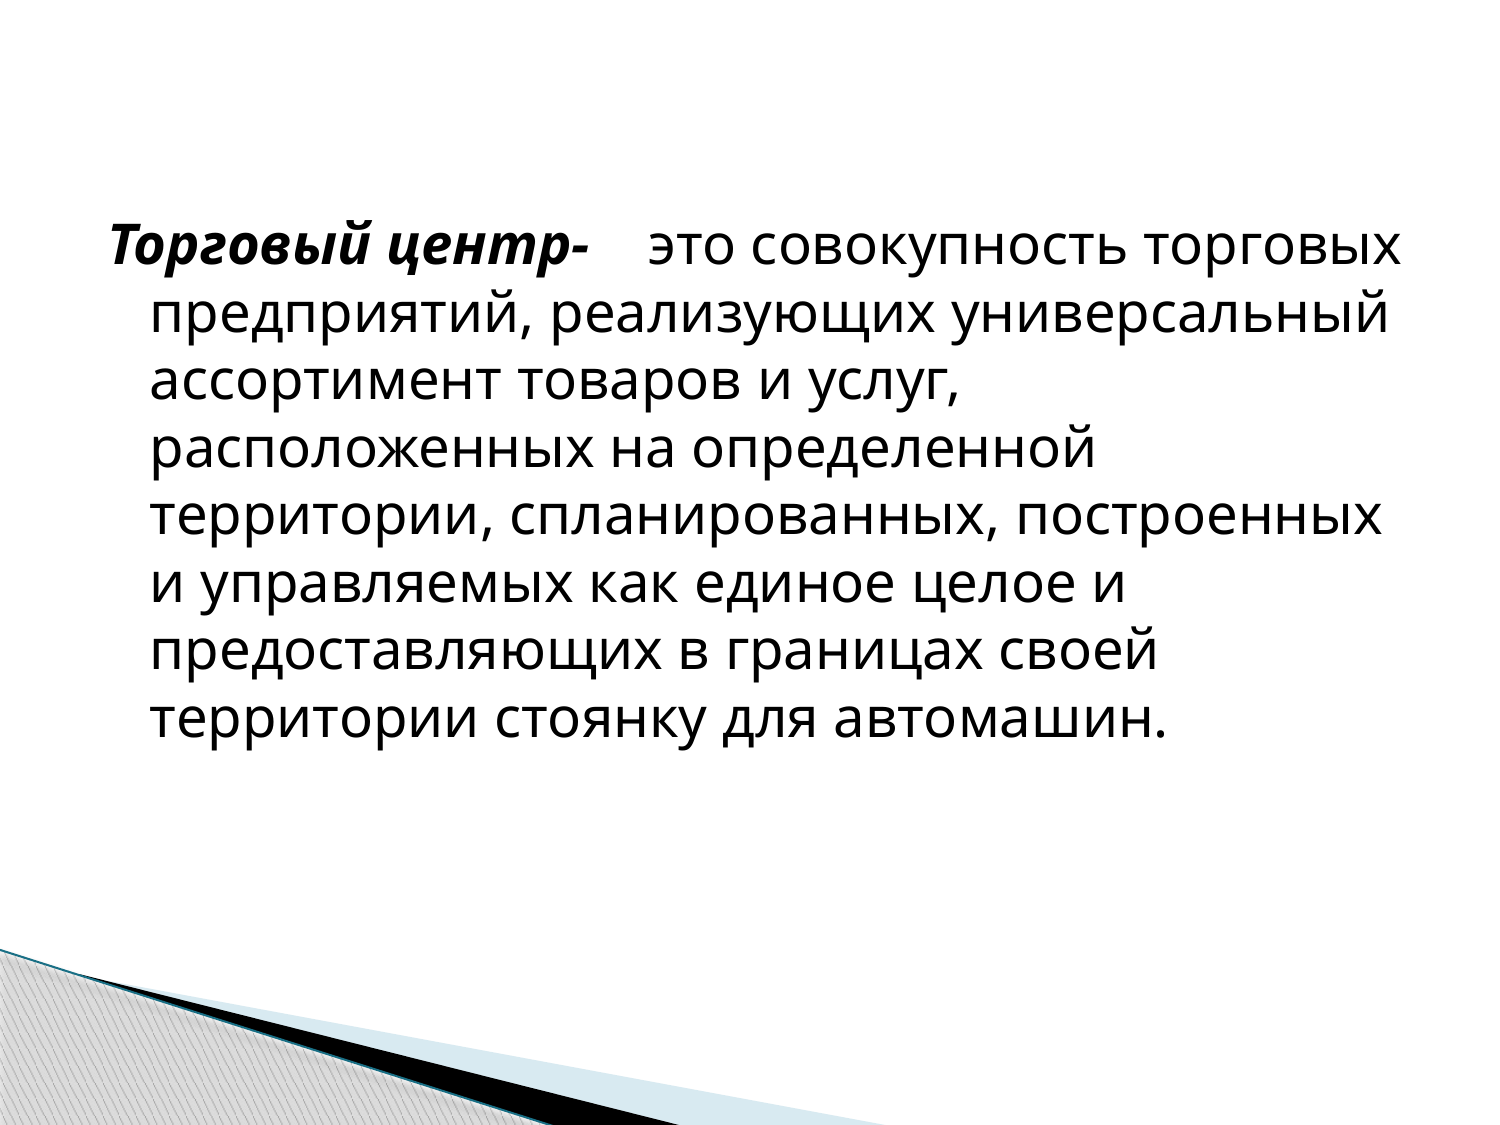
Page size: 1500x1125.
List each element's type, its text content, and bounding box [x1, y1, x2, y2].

list Торговый центр- это совокупность торговых предприятий, реализующих универсальный ассортимент товаров и услуг, расположенных на определенной территории, спланированных, построенных и управляемых как единое целое и предоставляющих в границах своей территории стоянку для автомашин. [75, 125, 1425, 1005]
